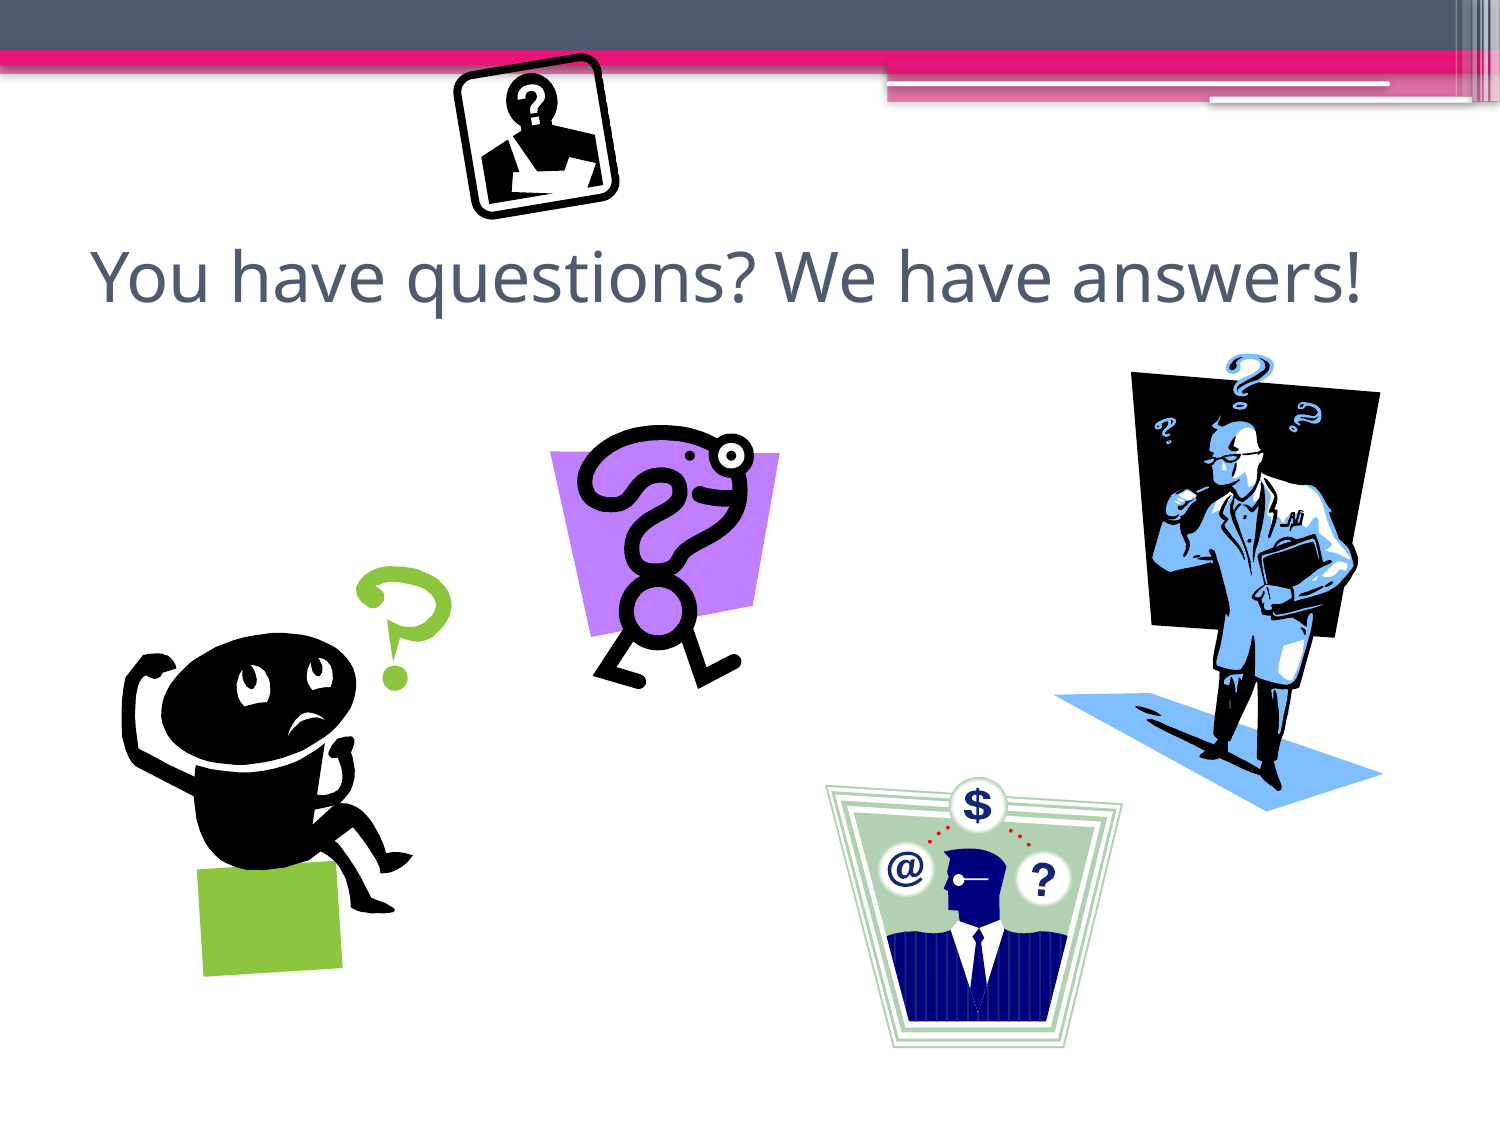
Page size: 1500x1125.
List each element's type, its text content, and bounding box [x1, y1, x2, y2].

picture [824, 358, 1426, 1049]
picture [124, 572, 462, 971]
picture [461, 61, 612, 212]
title You have questions? We have answers! [74, 187, 1426, 363]
picture [549, 424, 780, 691]
